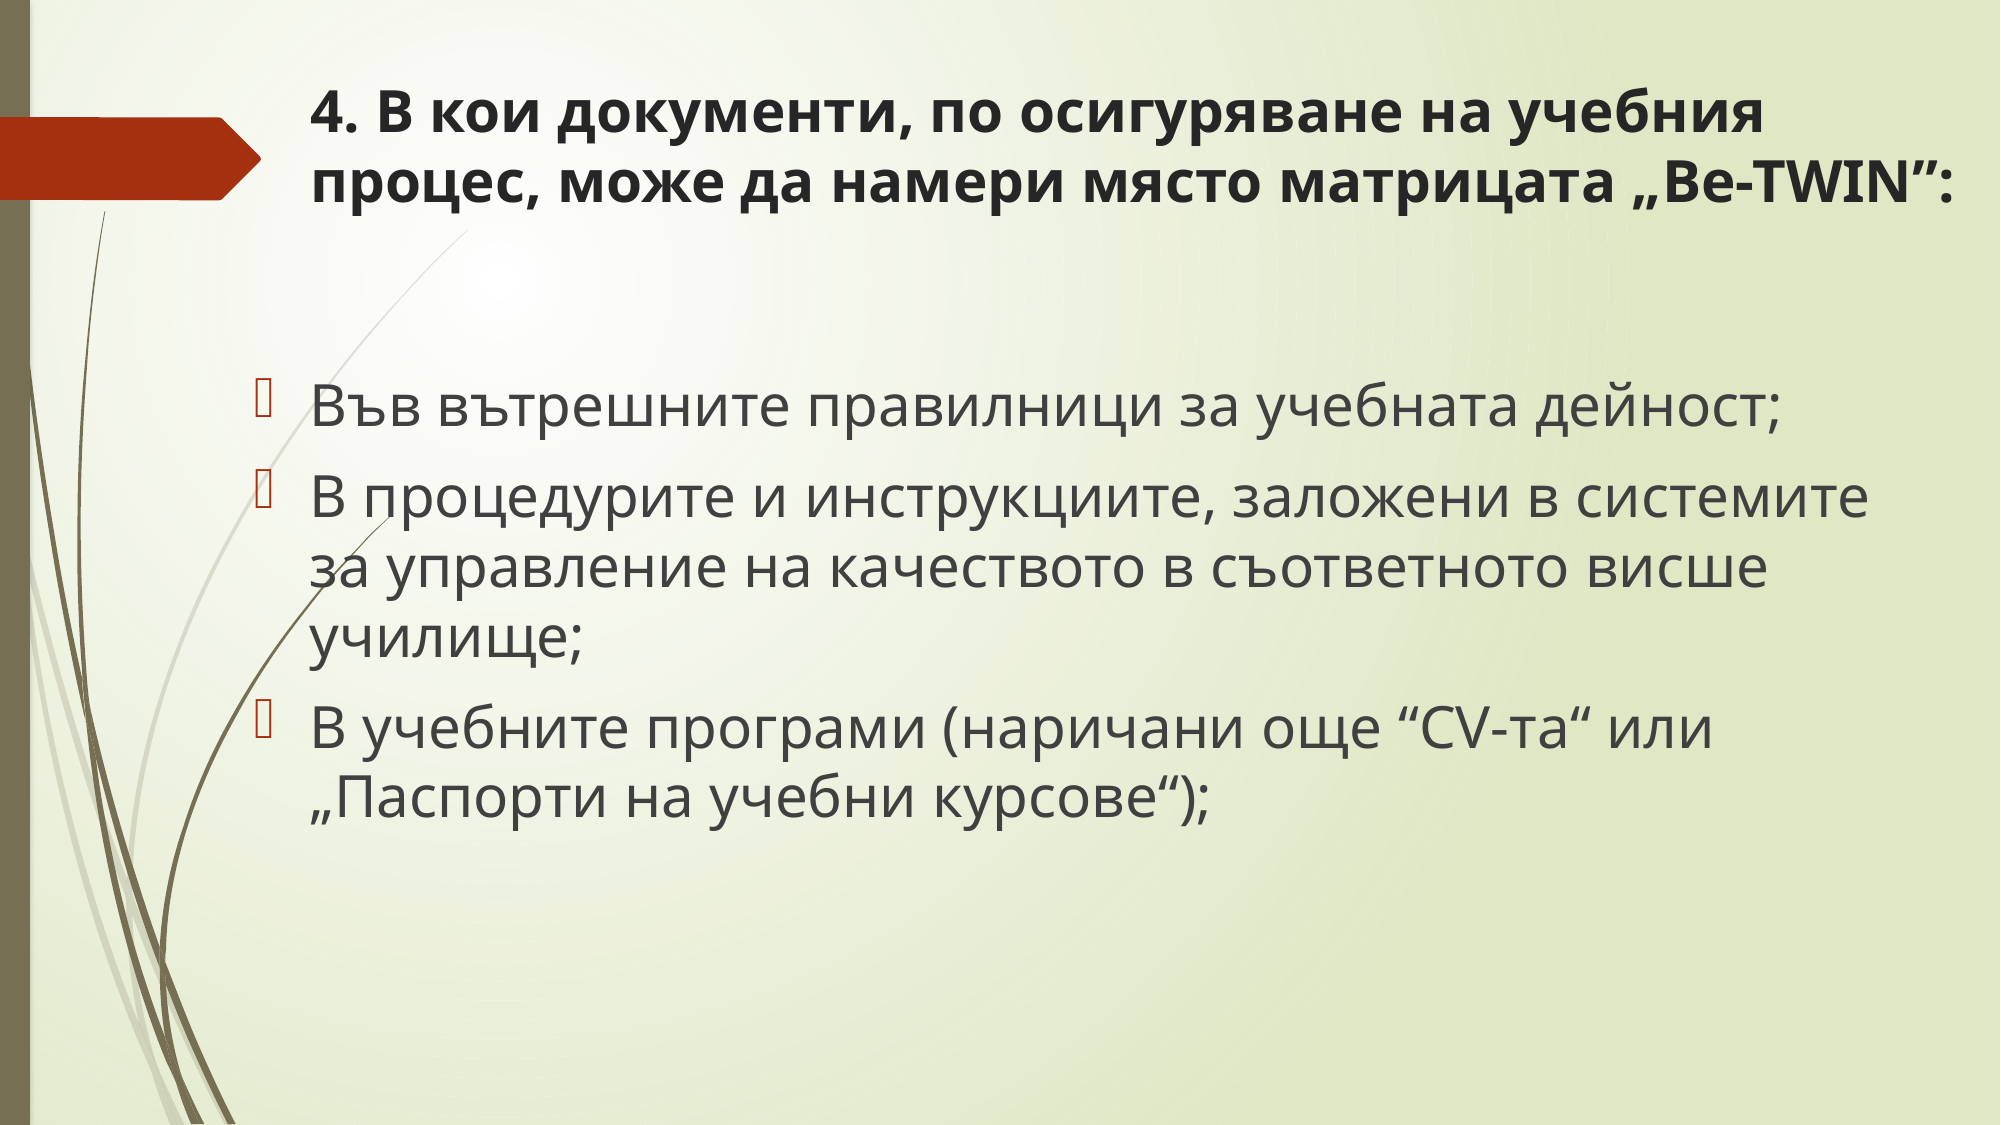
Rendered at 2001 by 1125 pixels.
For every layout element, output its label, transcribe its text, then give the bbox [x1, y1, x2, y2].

list Във вътрешните правилници за учебната дейност; В процедурите и инструкциите, заложени в системите за управление на качеството в съответното висше училище; В учебните програми (наричани още “CV-та“ или „Паспорти на учебни курсове“); [238, 361, 1925, 1125]
title 4. В кои документи, по осигуряване на учебния процес, може да намери място матрицата „Be-TWIN”: [295, 66, 1978, 302]
